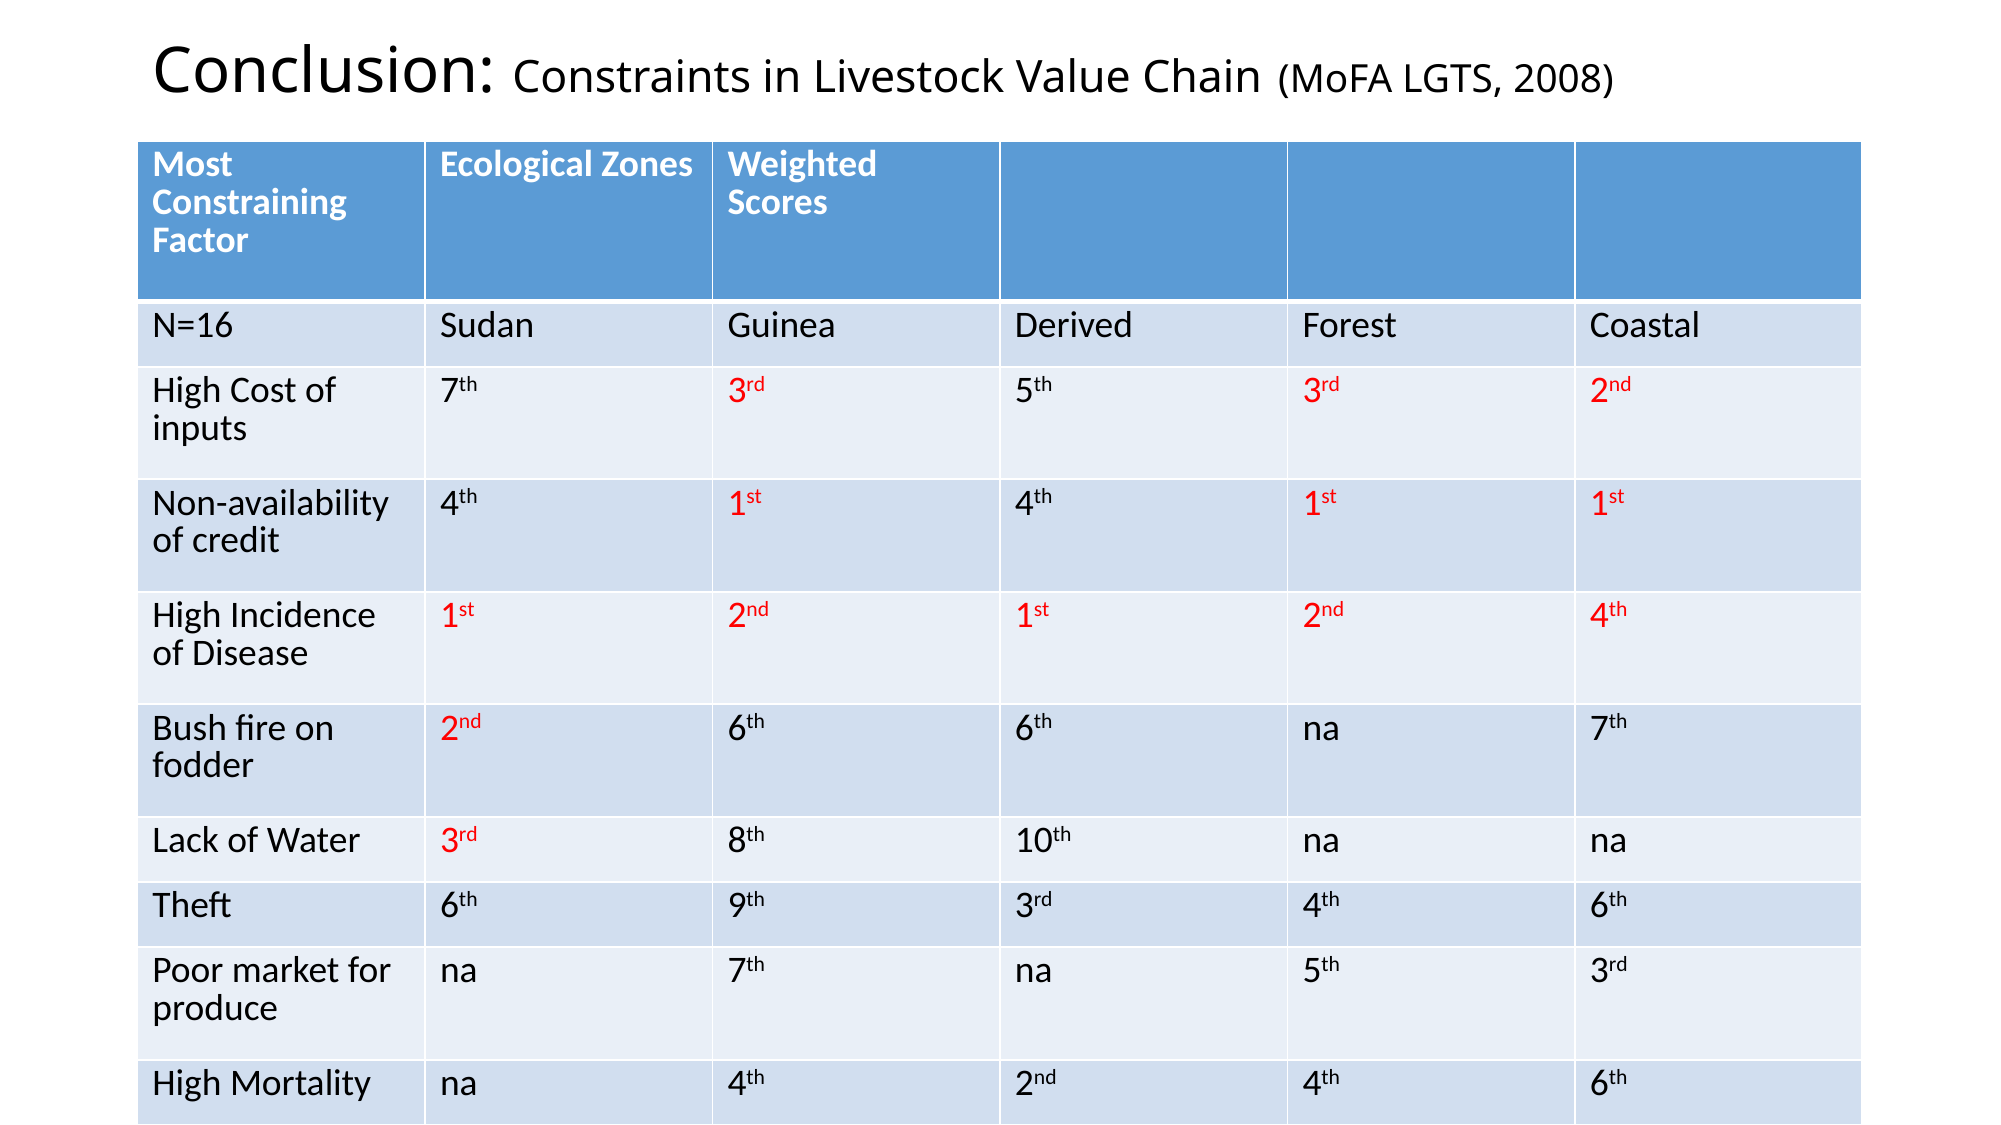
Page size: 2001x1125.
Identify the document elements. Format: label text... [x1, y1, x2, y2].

table_cell na [1288, 705, 1574, 816]
table_cell 1st [713, 480, 999, 591]
table_cell 7th [713, 948, 999, 1059]
table_cell 1st [1288, 480, 1574, 591]
table_header Ecological Zones [426, 142, 712, 299]
table_cell 3rd [1288, 368, 1574, 478]
table_cell 10th [1001, 818, 1287, 881]
table_cell 1st [1576, 480, 1861, 591]
table_cell 6th [1576, 1061, 1861, 1124]
table_cell na [426, 948, 712, 1059]
table_cell 2nd [713, 593, 999, 703]
table_cell 6th [426, 883, 712, 946]
title Conclusion: Constraints in Livestock Value Chain (MoFA LGTS, 2008) [137, 29, 1863, 115]
table_cell 4th [713, 1061, 999, 1124]
table_cell 6th [1576, 883, 1861, 946]
table_cell Theft [138, 883, 424, 946]
table_cell 1st [426, 593, 712, 703]
table_header [1576, 142, 1861, 299]
table_cell 2nd [426, 705, 712, 816]
table_header [1288, 142, 1574, 299]
table_cell 6th [713, 705, 999, 816]
table_cell Poor market for produce [138, 948, 424, 1059]
table_cell 8th [713, 818, 999, 881]
table_header [1001, 142, 1287, 299]
table_cell 6th [1001, 705, 1287, 816]
table_cell Sudan [426, 304, 712, 366]
table_cell 3rd [713, 368, 999, 478]
table_cell 3rd [1576, 948, 1861, 1059]
table_header Most Constraining Factor [138, 142, 424, 299]
table_cell na [426, 1061, 712, 1124]
table_cell Lack of Water [138, 818, 424, 881]
table_header Weighted Scores [713, 142, 999, 299]
table_cell N=16 [138, 304, 424, 366]
table_cell High Mortality [138, 1061, 424, 1124]
table_cell 4th [1001, 480, 1287, 591]
table_cell Derived [1001, 304, 1287, 366]
table_cell Bush fire on fodder [138, 705, 424, 816]
table_cell 7th [426, 368, 712, 478]
table_cell 4th [426, 480, 712, 591]
table_cell 4th [1288, 1061, 1574, 1124]
table_cell na [1288, 818, 1574, 881]
table_cell 4th [1576, 593, 1861, 703]
table_cell 3rd [1001, 883, 1287, 946]
table_cell 4th [1288, 883, 1574, 946]
table_cell na [1001, 948, 1287, 1059]
table_cell 2nd [1001, 1061, 1287, 1124]
table_cell 9th [713, 883, 999, 946]
table_cell Non-availability of credit [138, 480, 424, 591]
table_cell Forest [1288, 304, 1574, 366]
table_cell 3rd [426, 818, 712, 881]
table_cell 5th [1001, 368, 1287, 478]
table_cell 7th [1576, 705, 1861, 816]
table_cell 1st [1001, 593, 1287, 703]
table_cell High Incidence of Disease [138, 593, 424, 703]
table_cell Guinea [713, 304, 999, 366]
table_cell 2nd [1576, 368, 1861, 478]
table_cell Coastal [1576, 304, 1861, 366]
table_cell na [1576, 818, 1861, 881]
table_cell 2nd [1288, 593, 1574, 703]
table_cell High Cost of inputs [138, 368, 424, 478]
table_cell 5th [1288, 948, 1574, 1059]
